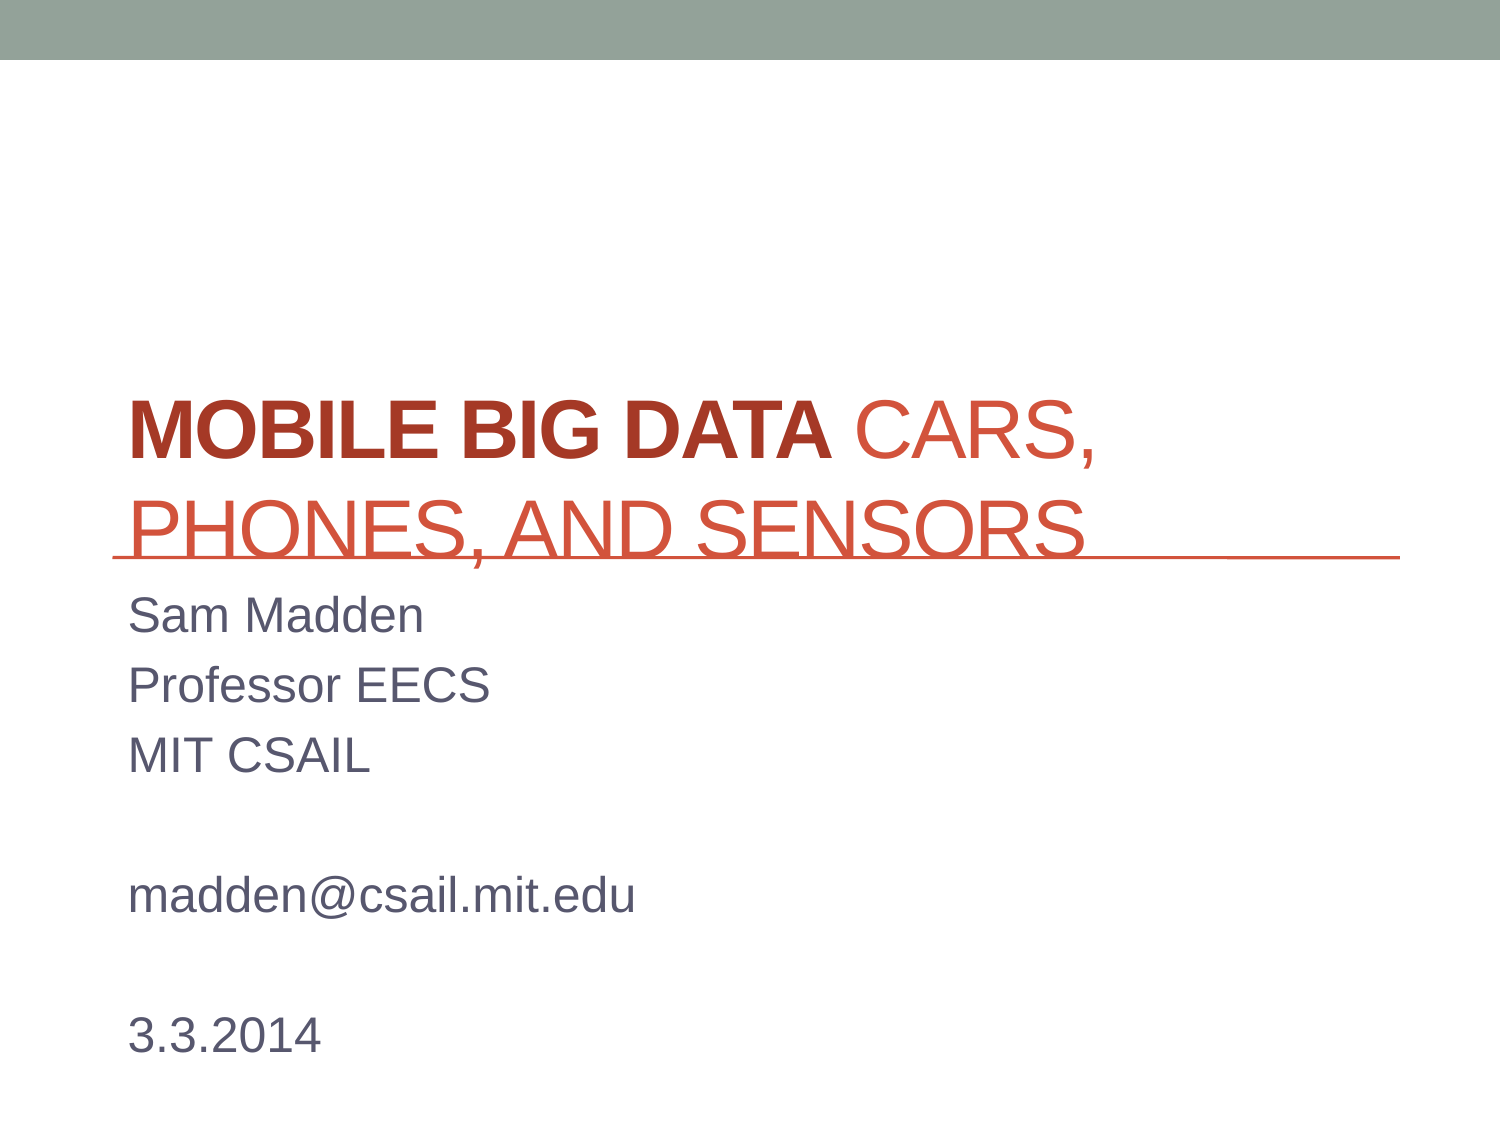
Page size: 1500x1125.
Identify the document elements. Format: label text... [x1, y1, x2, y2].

subtitle Sam Madden Professor EECS MIT CSAIL madden@csail.mit.edu 3.3.2014 [112, 575, 1163, 863]
title Mobile Big Data Cars, Phones, and Sensors [112, 366, 1400, 683]
